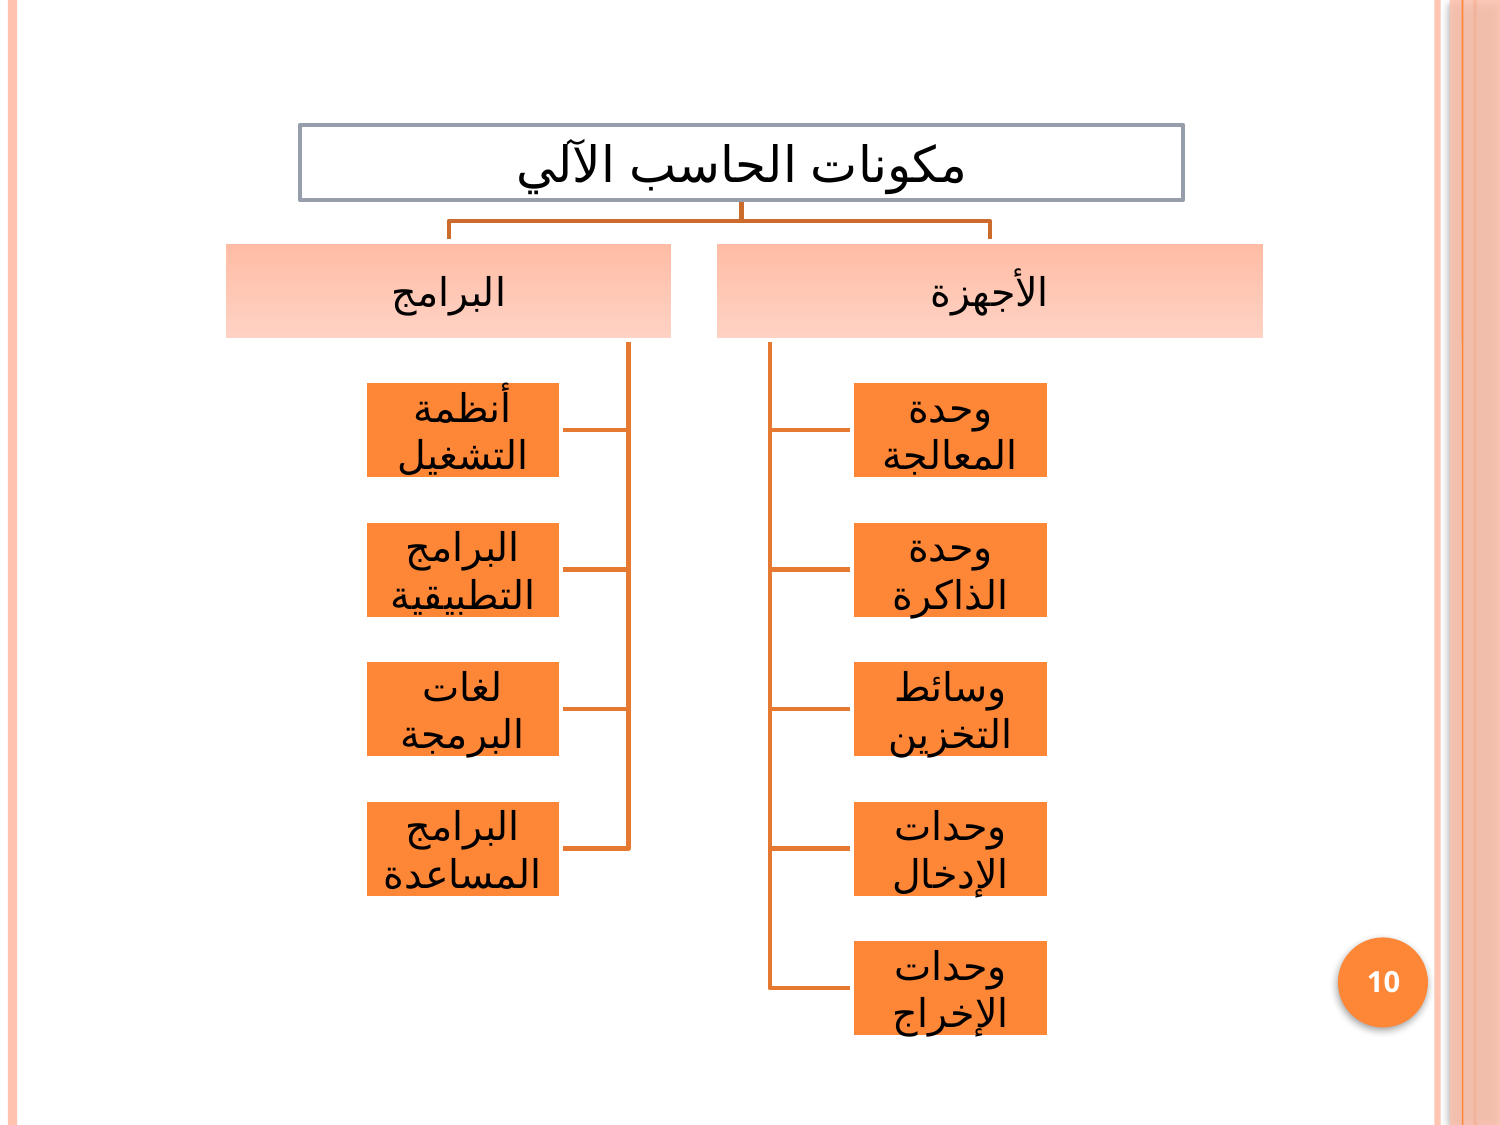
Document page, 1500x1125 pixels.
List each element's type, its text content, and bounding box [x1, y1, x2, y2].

slide_number 10 [1382, 940, 1434, 1027]
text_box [111, 124, 1377, 1038]
